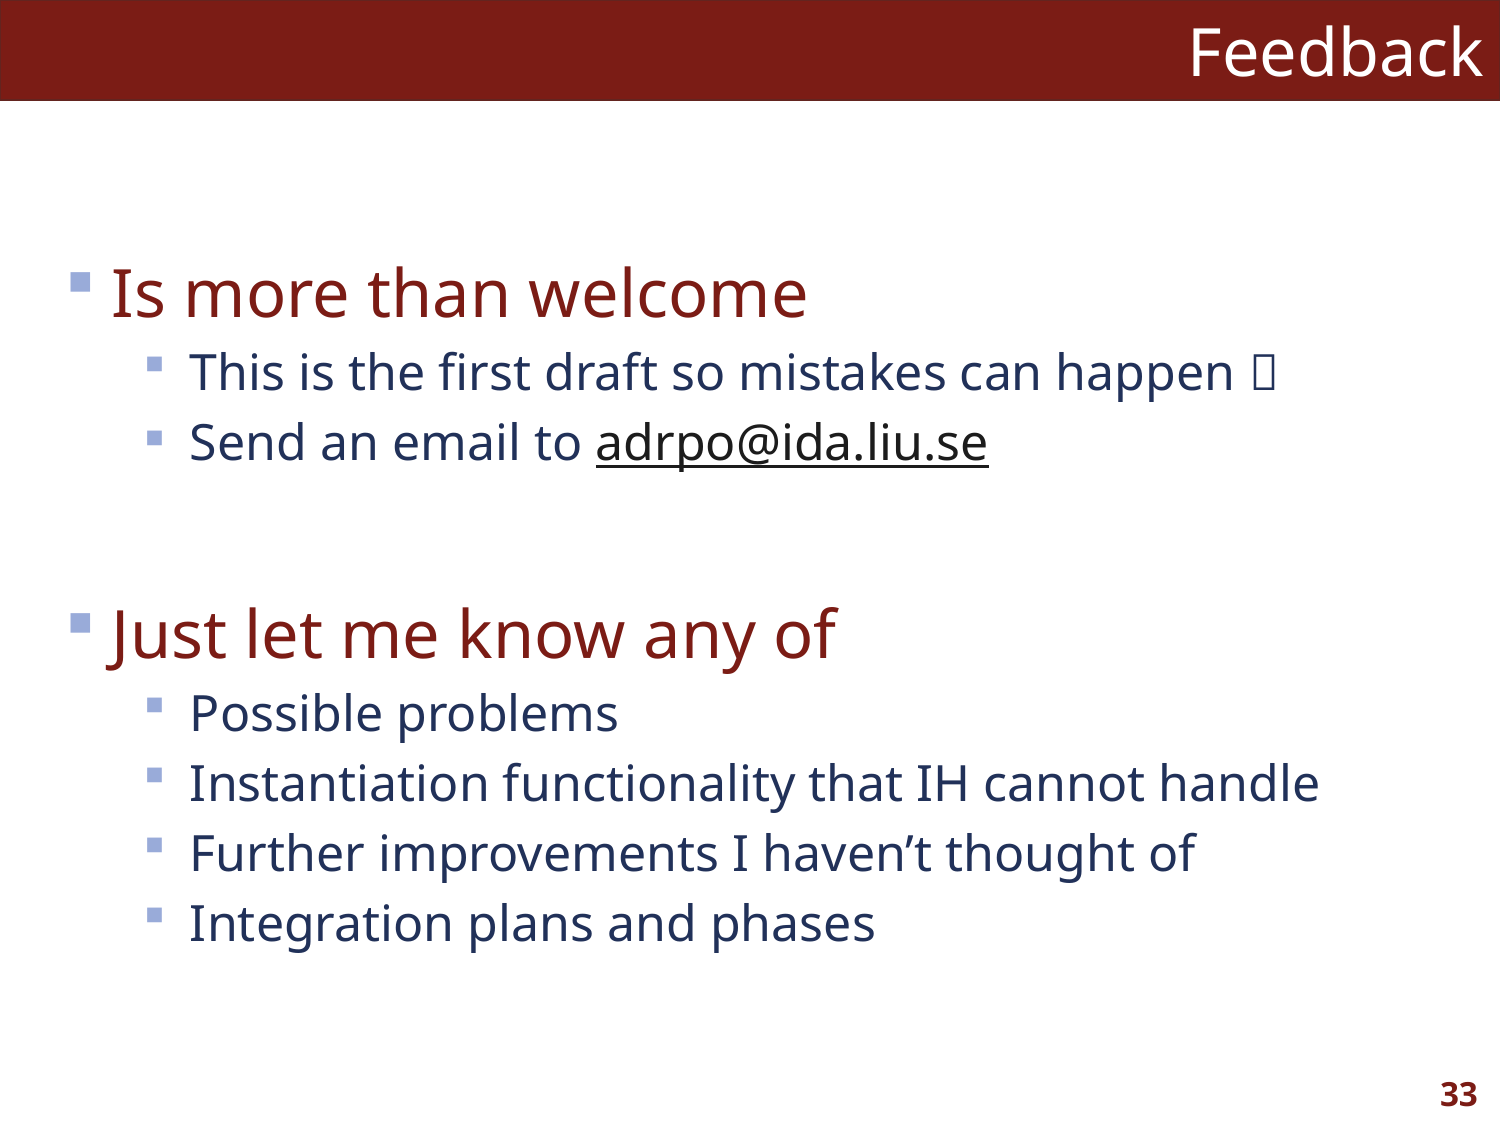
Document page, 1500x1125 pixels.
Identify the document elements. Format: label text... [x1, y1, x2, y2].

slide_number 33 [1342, 1065, 1494, 1116]
list Is more than welcome This is the first draft so mistakes can happen  Send an email to adrpo@ida.liu.se Just let me know any of Possible problems Instantiation functionality that IH cannot handle Further improvements I haven’t thought of Integration plans and phases [49, 149, 1451, 1076]
title Feedback [274, 0, 1500, 101]
